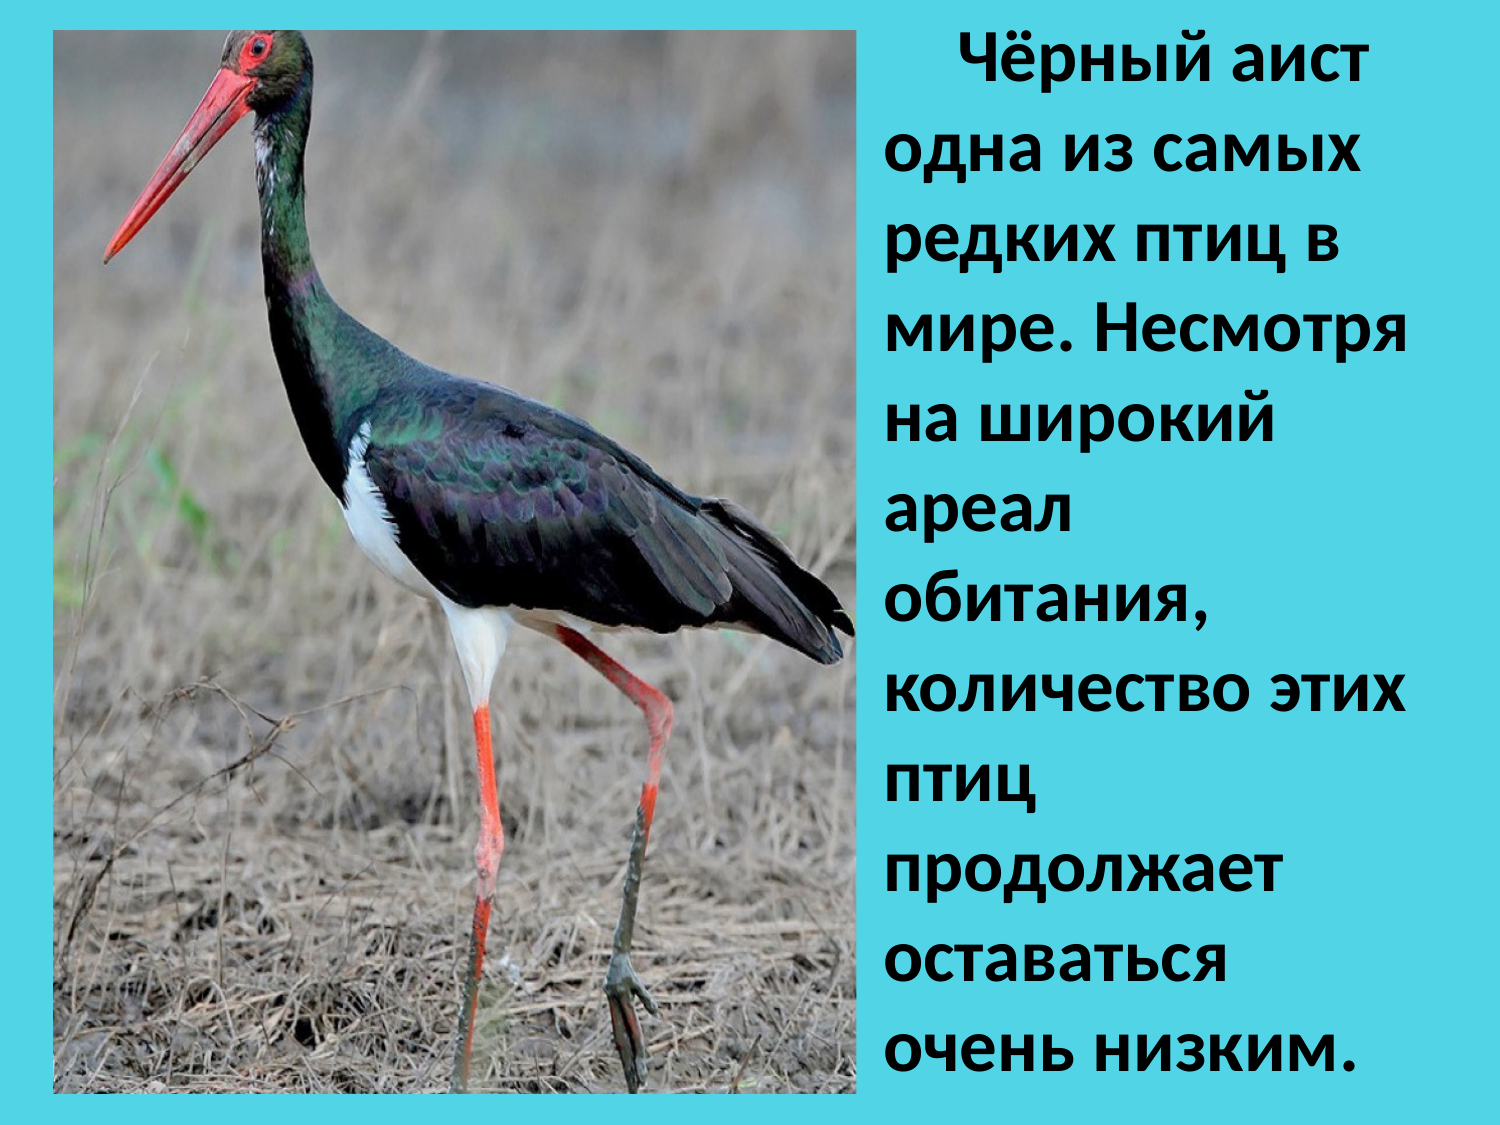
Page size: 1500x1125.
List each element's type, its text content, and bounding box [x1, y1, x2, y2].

title Чёрный аист одна из самых редких птиц в мире. Несмотря на широкий ареал обитания, количество этих птиц продолжает оставаться очень низким. [868, 42, 1431, 1094]
picture [52, 30, 857, 1095]
